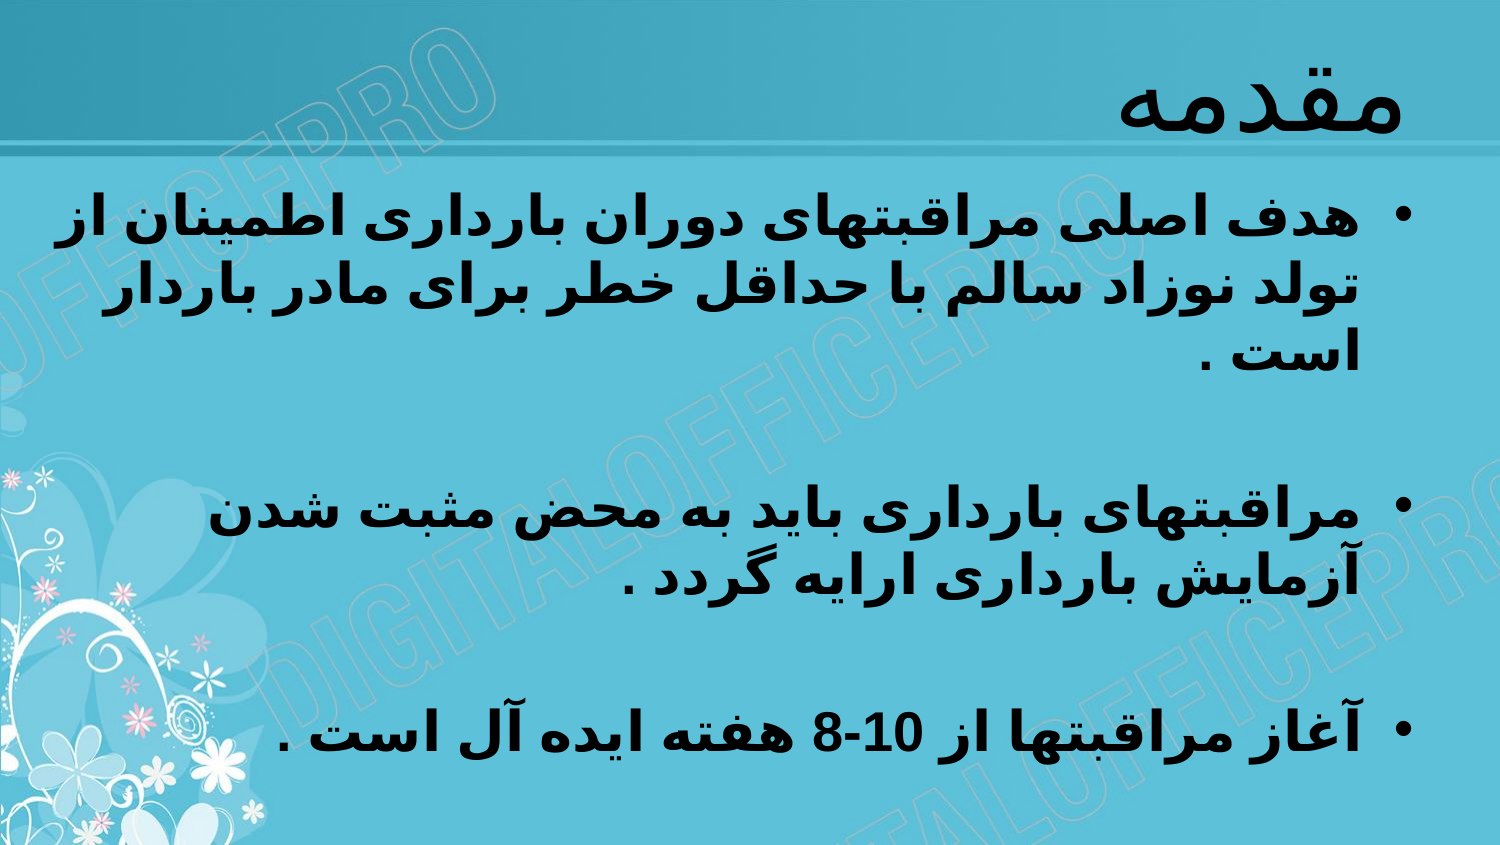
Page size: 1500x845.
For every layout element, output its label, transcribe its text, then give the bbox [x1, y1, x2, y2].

picture [0, 0, 1500, 845]
title مقدمه [37, 21, 1425, 151]
list هدف اصلی مراقبتهای دوران بارداری اطمینان از تولد نوزاد سالم با حداقل خطر برای مادر باردار است . مراقبتهای بارداری باید به محض مثبت شدن آزمایش بارداری ارایه گردد . آغاز مراقبتها از 10-8 هفته ایده آل است . [37, 172, 1425, 773]
